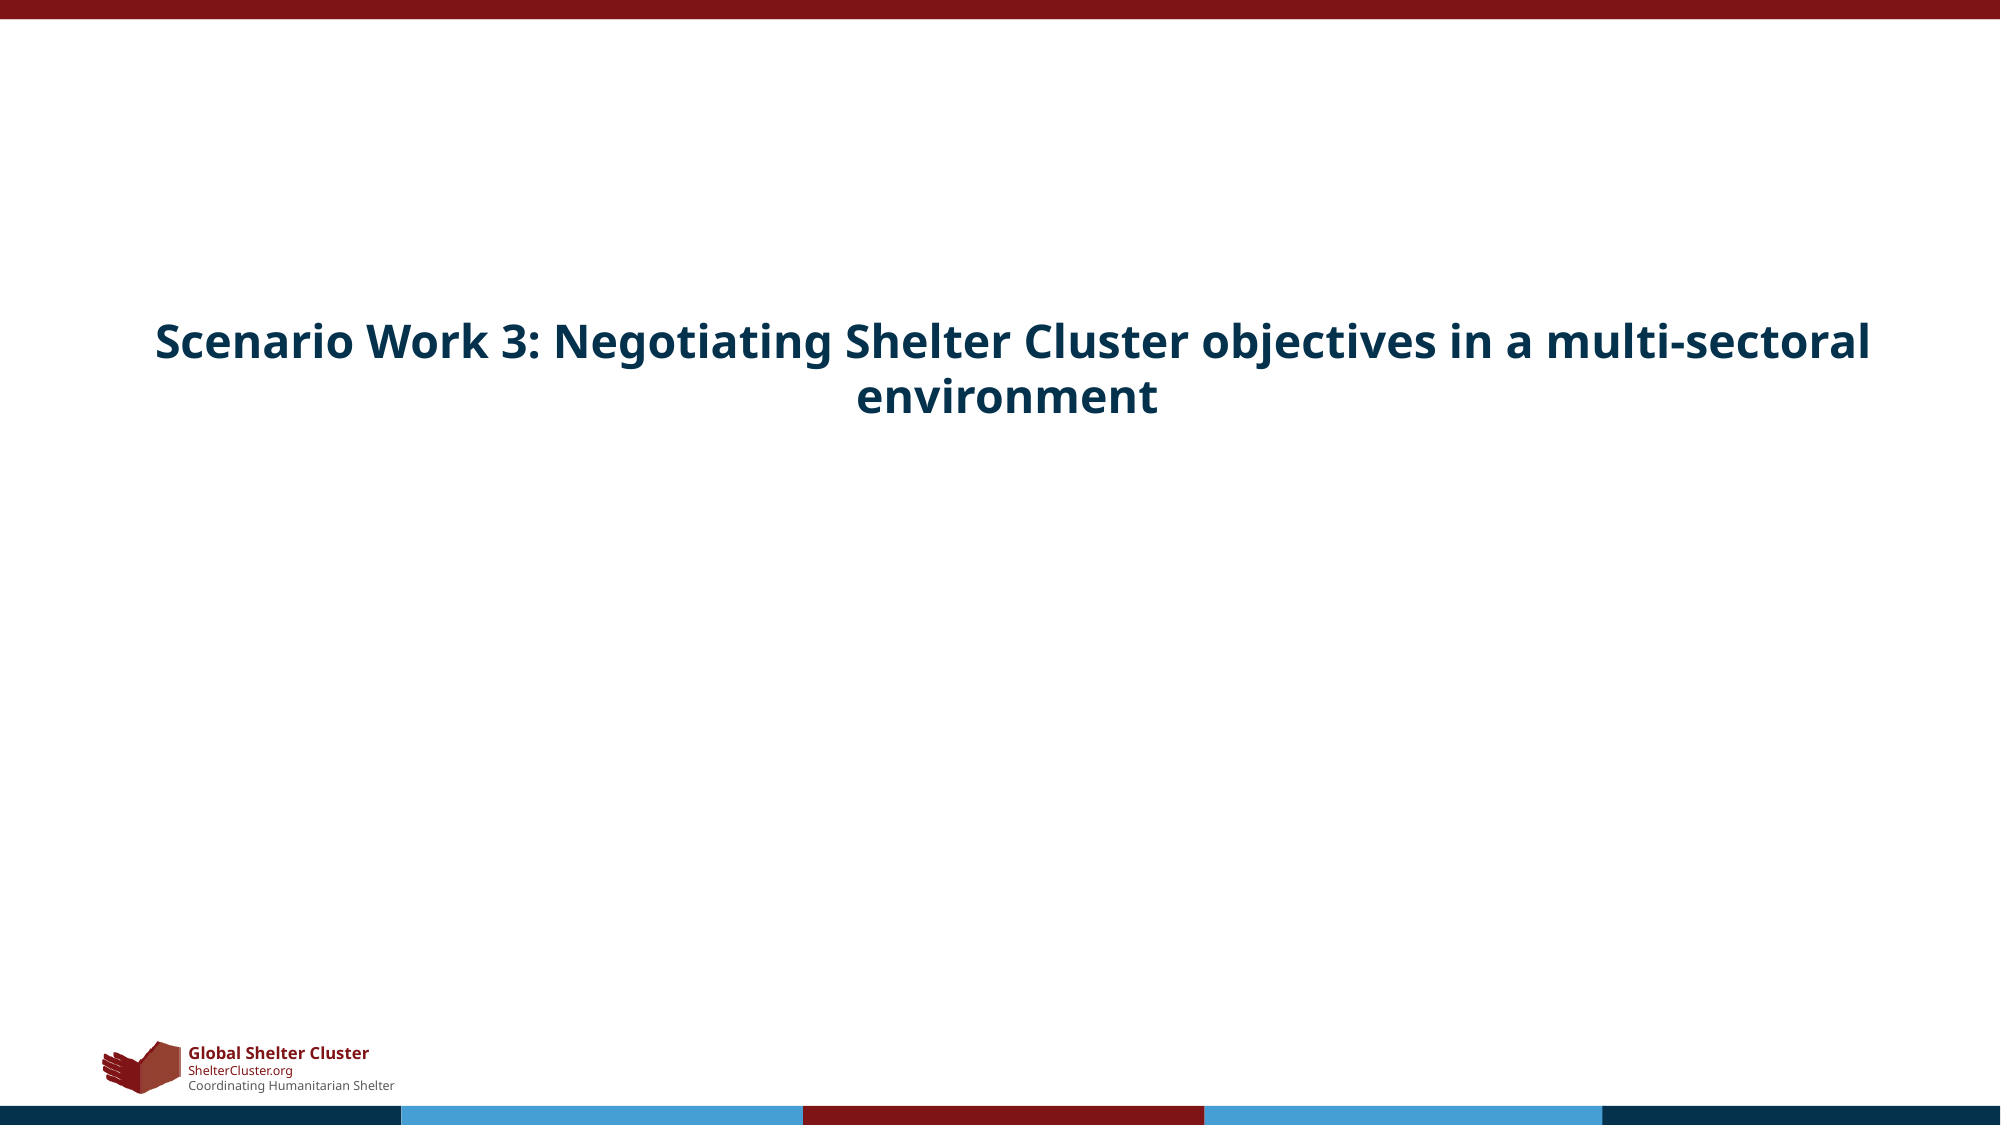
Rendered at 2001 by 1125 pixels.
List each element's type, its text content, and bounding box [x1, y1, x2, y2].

title Scenario Work 3: Negotiating Shelter Cluster objectives in a multi-sectoral environment [132, 302, 1895, 544]
picture [102, 1041, 181, 1094]
